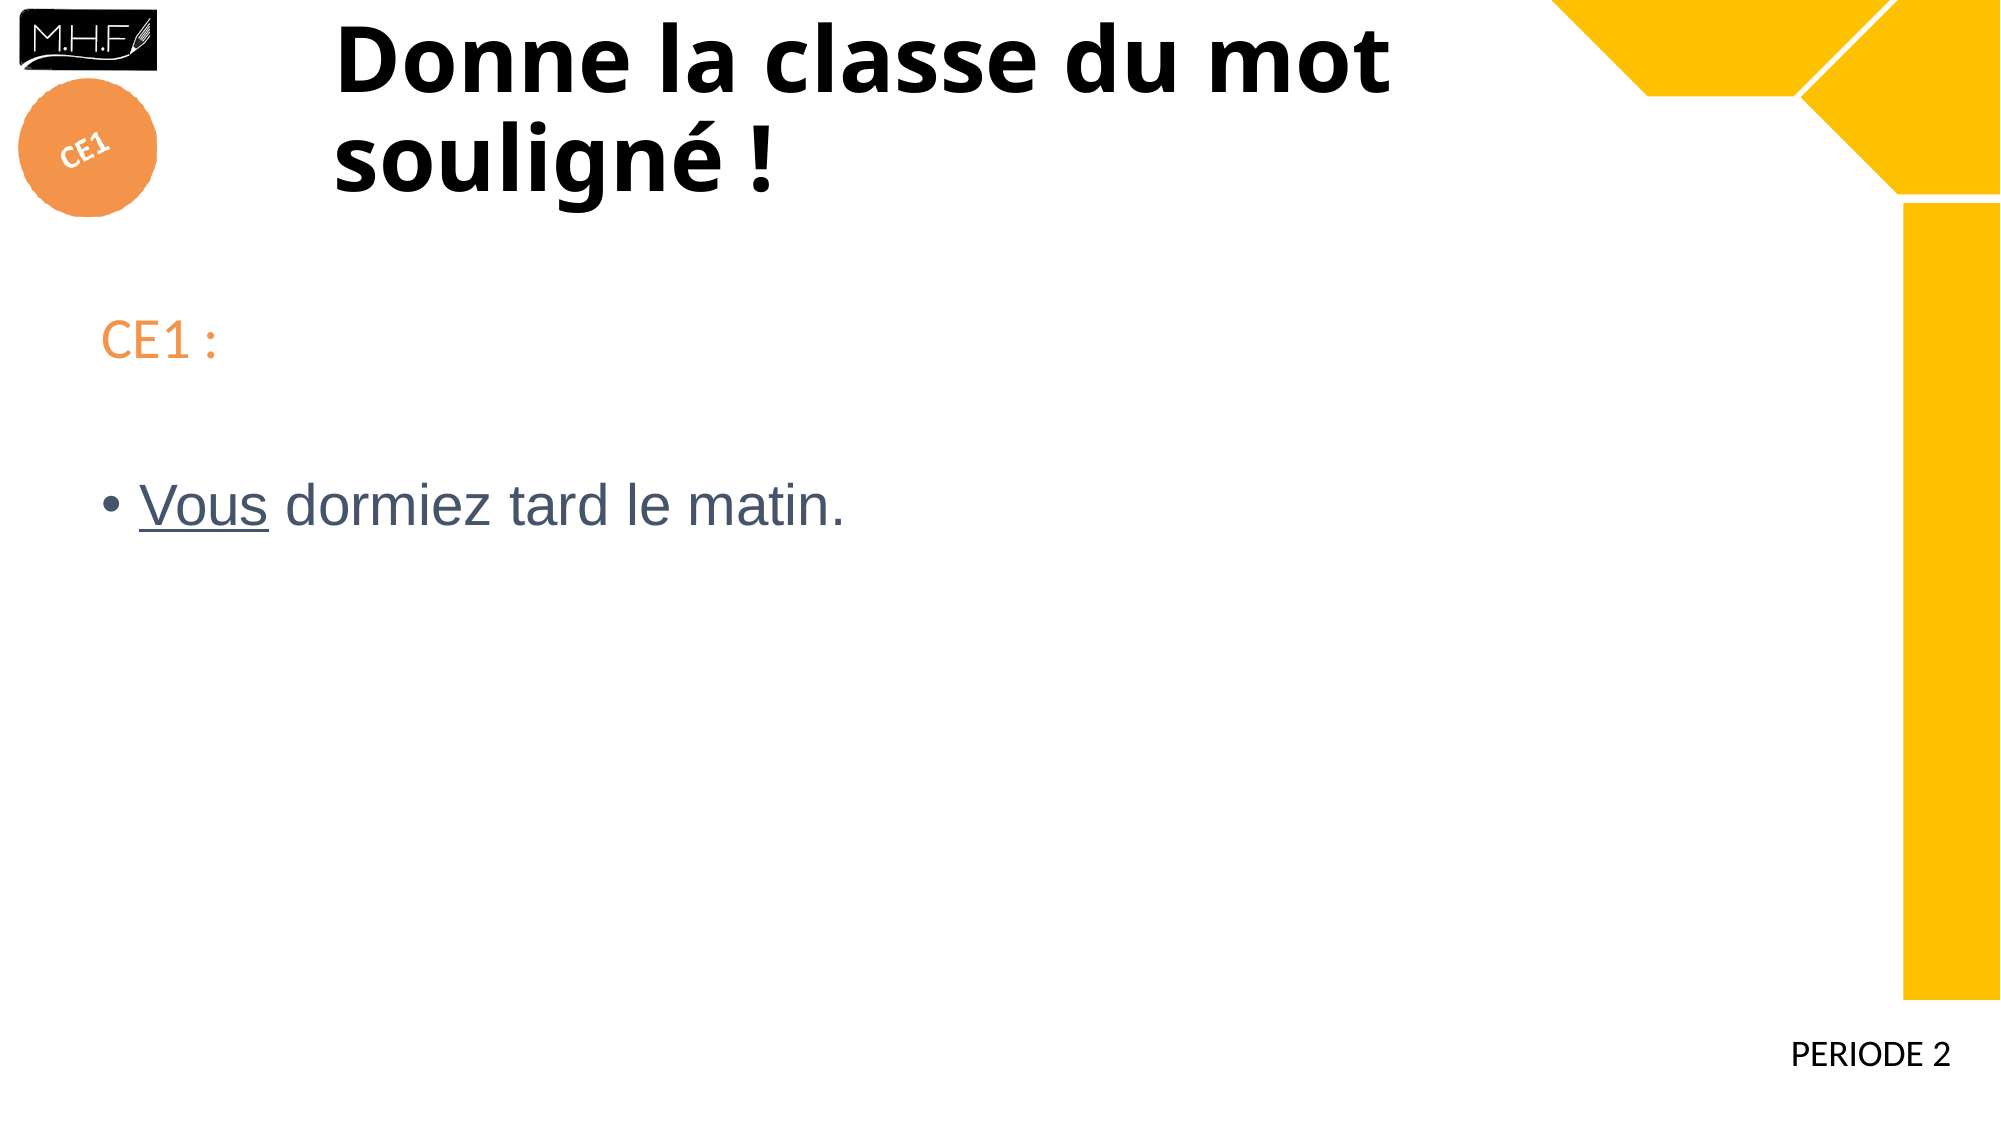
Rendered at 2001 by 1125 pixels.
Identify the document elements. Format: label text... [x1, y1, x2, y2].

text_box [1902, 202, 2000, 1001]
title Donne la classe du mot souligné ! [318, 3, 1865, 221]
list CE1 : Vous dormiez tard le matin. [86, 300, 1623, 620]
picture [18, 78, 157, 218]
text_box PERIODE 2 [1362, 1021, 1967, 1125]
text_box [1549, 0, 1892, 98]
text_box [1799, 0, 2000, 196]
picture [16, 7, 157, 74]
